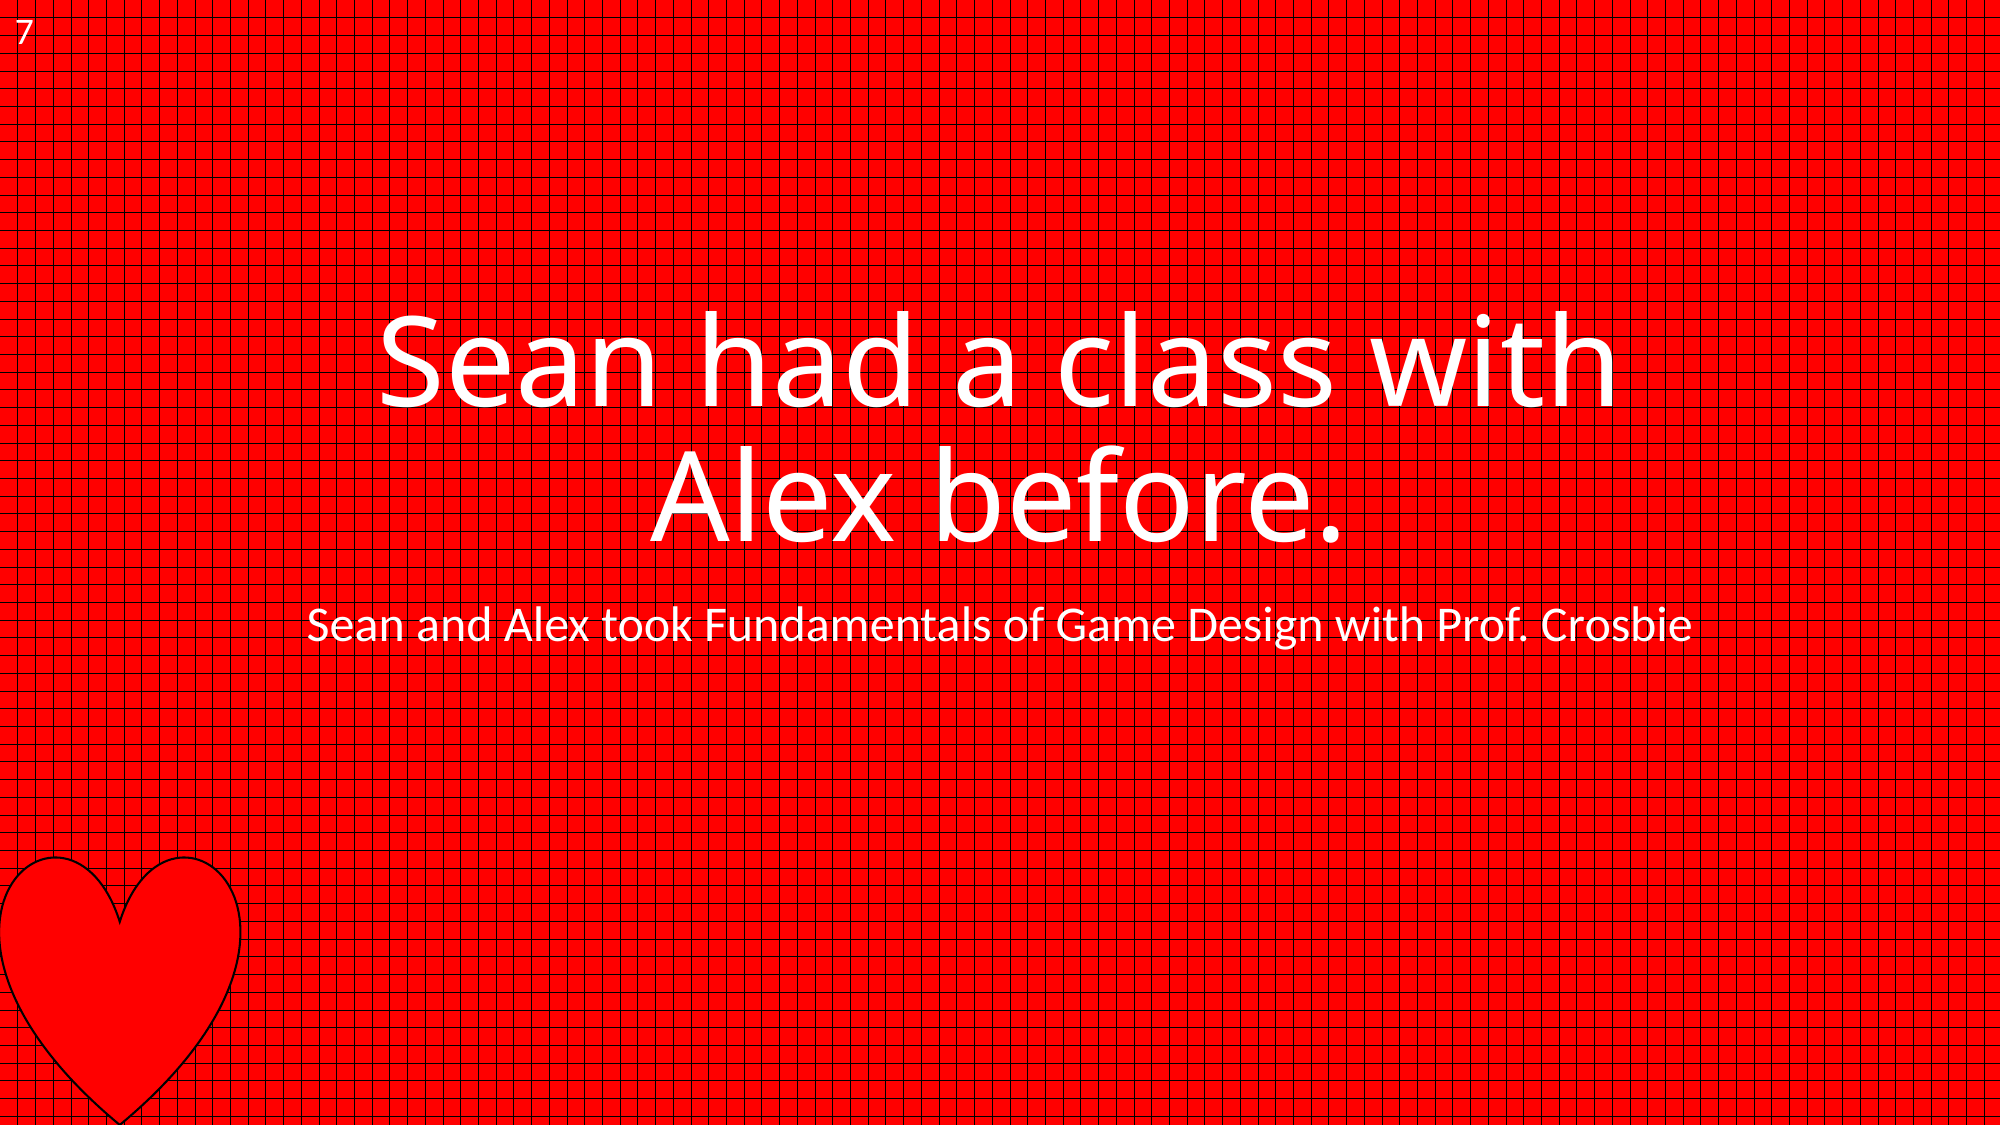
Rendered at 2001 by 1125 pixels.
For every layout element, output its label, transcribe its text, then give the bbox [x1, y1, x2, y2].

title Sean had a class with Alex before. [249, 184, 1750, 576]
text_box 7 [0, 0, 48, 60]
subtitle Sean and Alex took Fundamentals of Game Design with Prof. Crosbie [249, 590, 1750, 863]
text_box [0, 856, 242, 1125]
